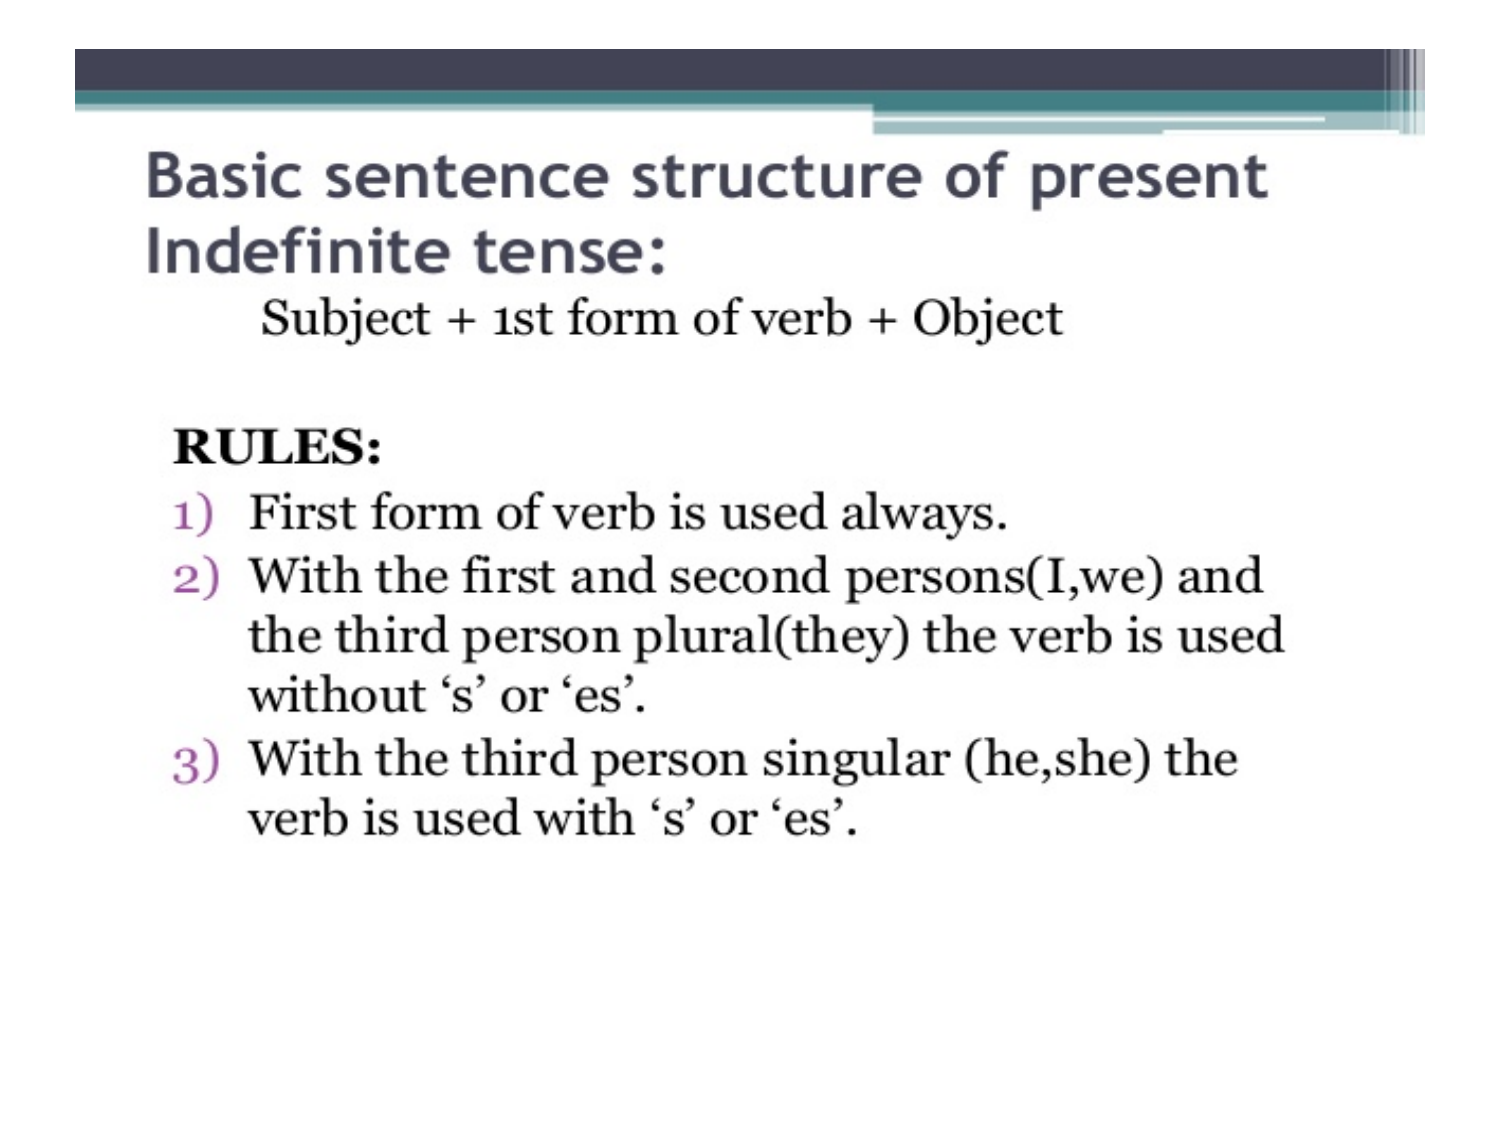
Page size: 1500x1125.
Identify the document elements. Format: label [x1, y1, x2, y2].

picture [74, 49, 1426, 1001]
